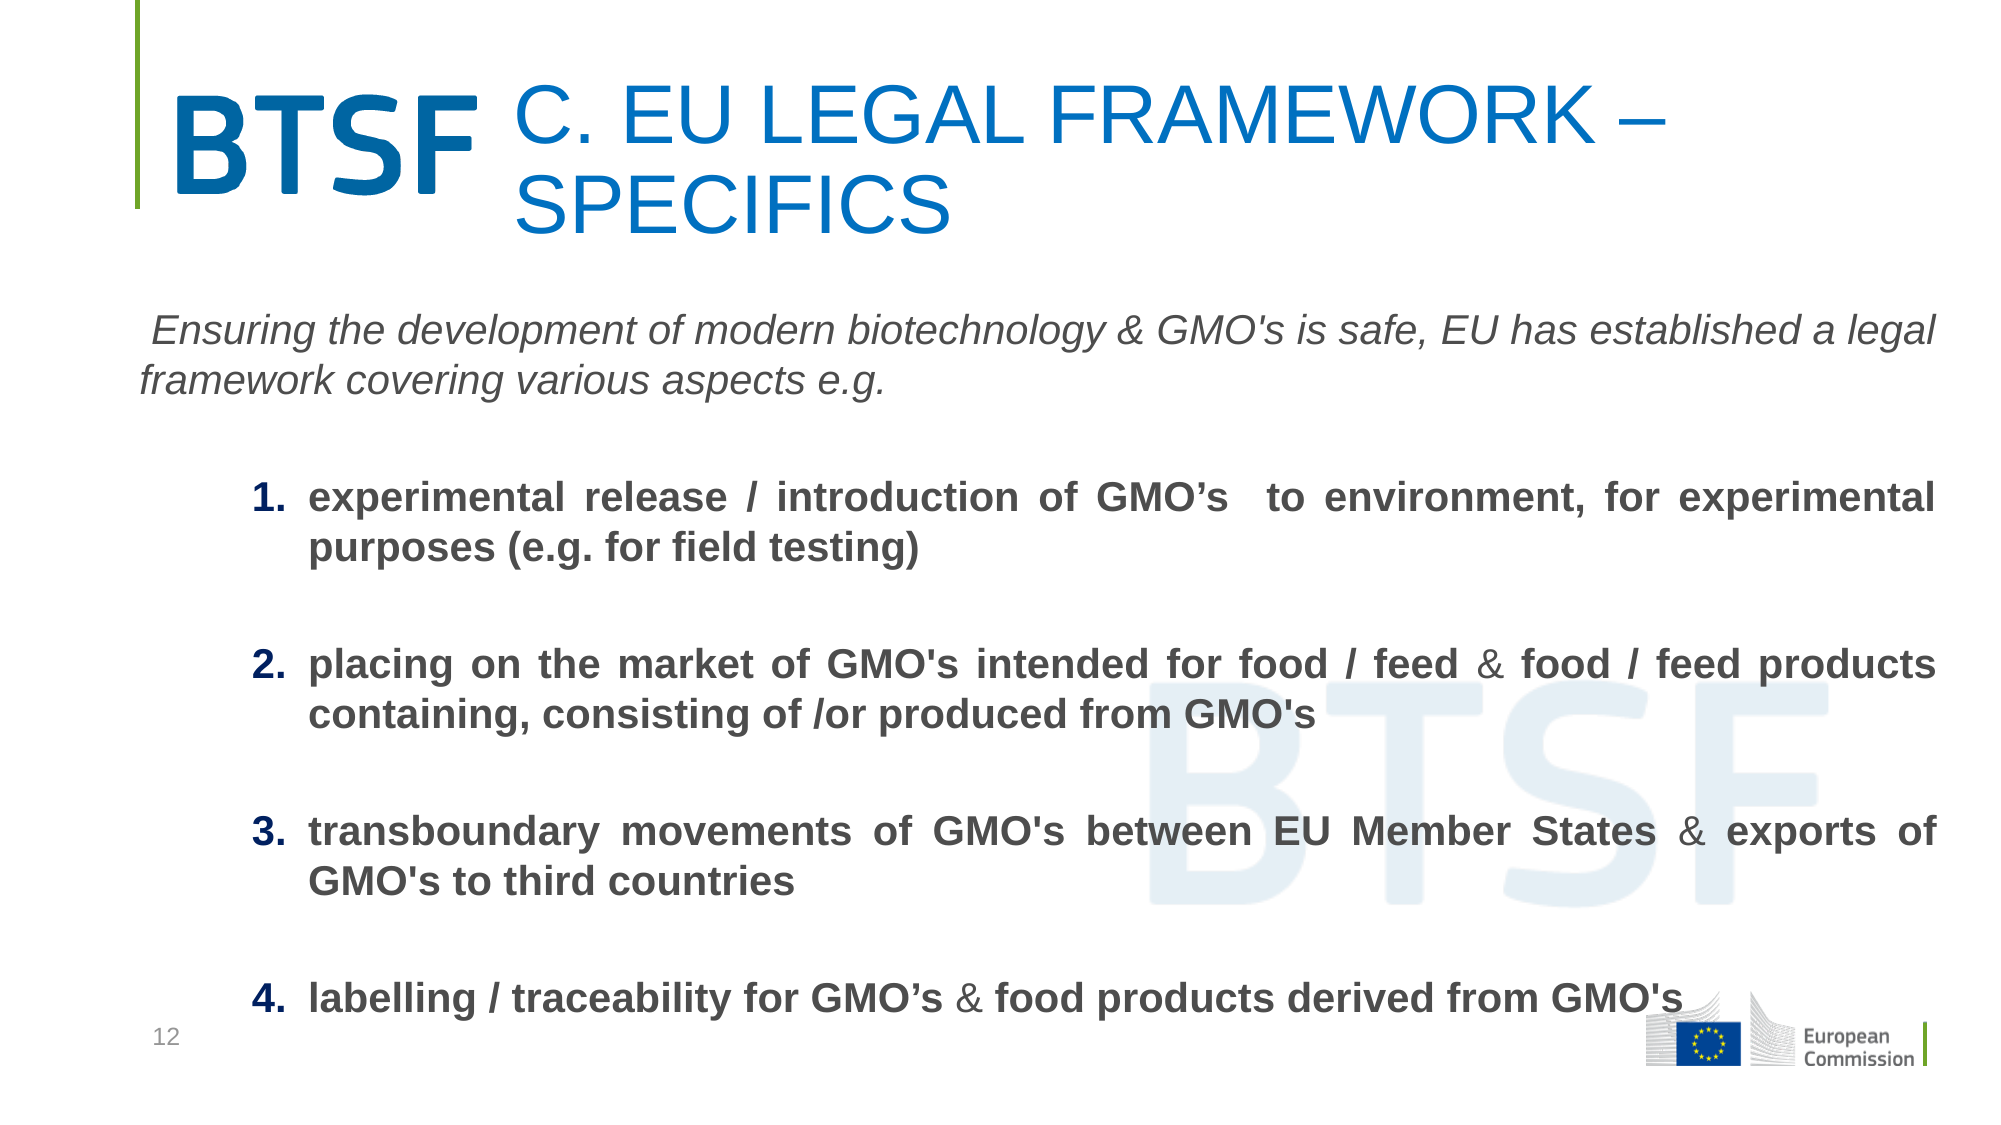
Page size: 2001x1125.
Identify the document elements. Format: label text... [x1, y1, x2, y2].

text_box Ensuring the development of modern biotechnology & GMO's is safe, EU has established a legal framework covering various aspects e.g. experimental release / introduction of GMO’s to environment, for experimental purposes (e.g. for field testing) placing on the market of GMO's intended for food / feed & food / feed products containing, consisting of /or produced from GMO's transboundary movements of GMO's between EU Member States & exports of GMO's to third countries labelling / traceability for GMO’s & food products derived from GMO's [124, 295, 1952, 1125]
title C. EU LEGAL FRAMEWORK – SPECIFICS [498, 123, 1886, 252]
picture [148, 77, 516, 214]
